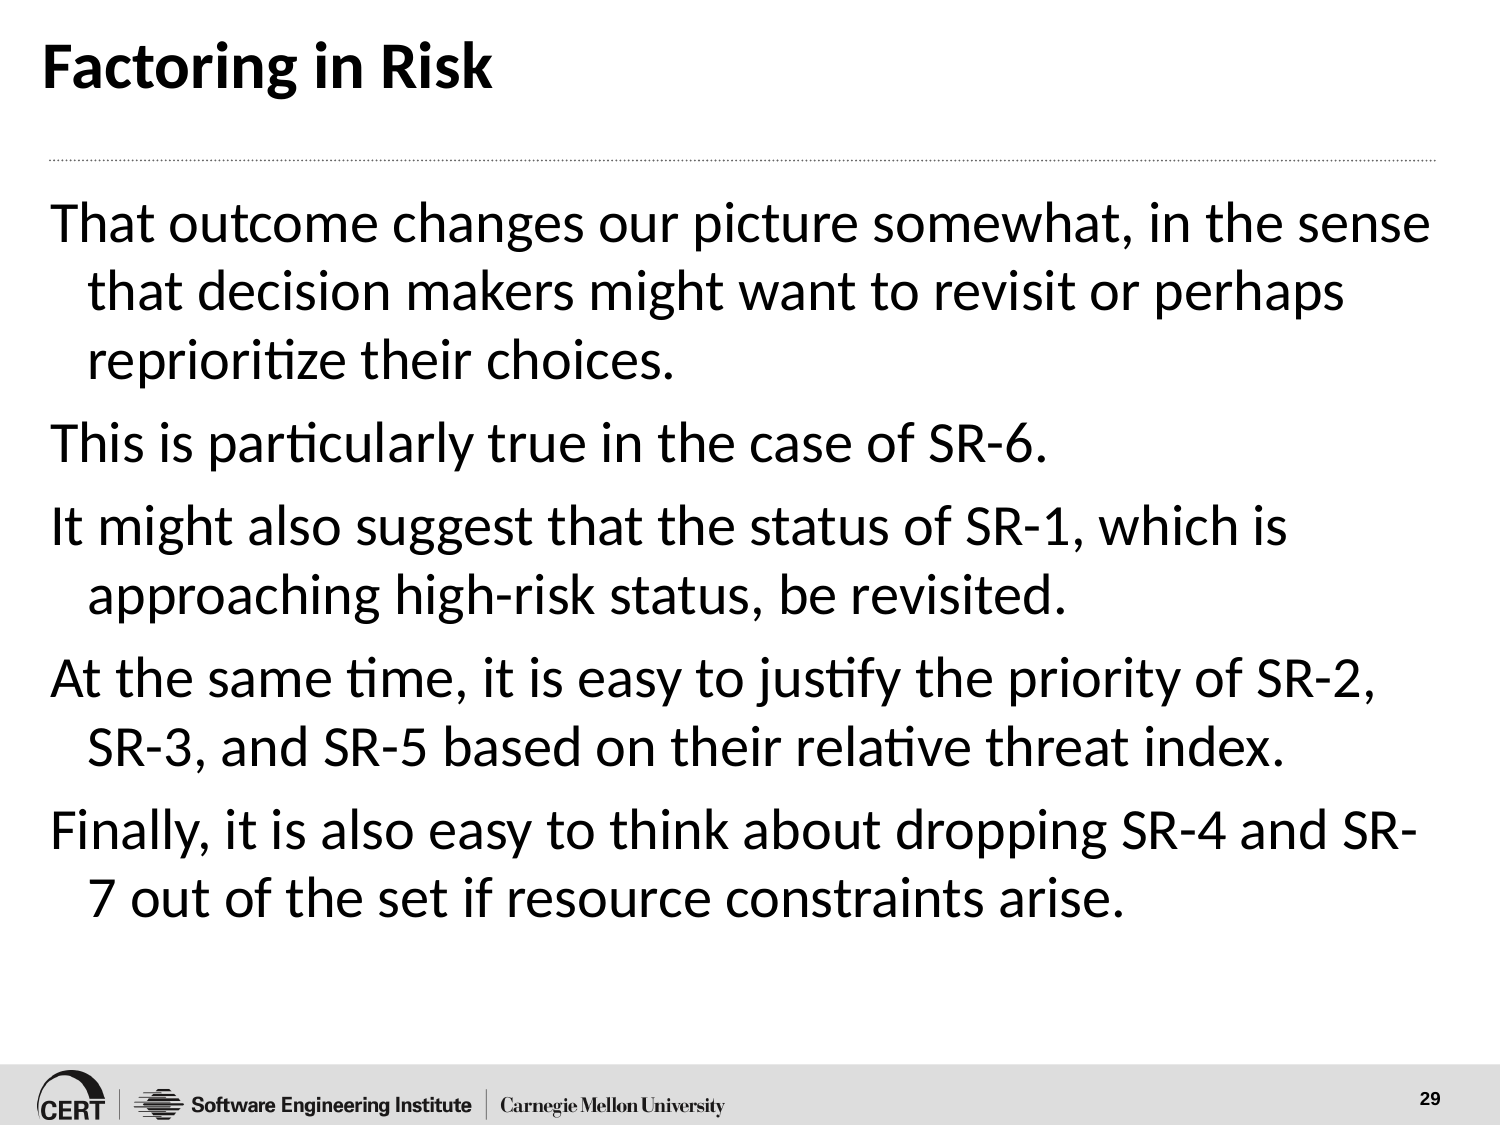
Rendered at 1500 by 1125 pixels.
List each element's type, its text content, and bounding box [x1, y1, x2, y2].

picture [37, 1069, 725, 1122]
list That outcome changes our picture somewhat, in the sense that decision makers might want to revisit or perhaps reprioritize their choices. This is particularly true in the case of SR-6. It might also suggest that the status of SR-1, which is approaching high-risk status, be revisited. At the same time, it is easy to justify the priority of SR-2, SR-3, and SR-5 based on their relative threat index. Finally, it is also easy to think about dropping SR-4 and SR-7 out of the set if resource constraints arise. [49, 187, 1438, 1001]
title Factoring in Risk [42, 37, 1434, 155]
